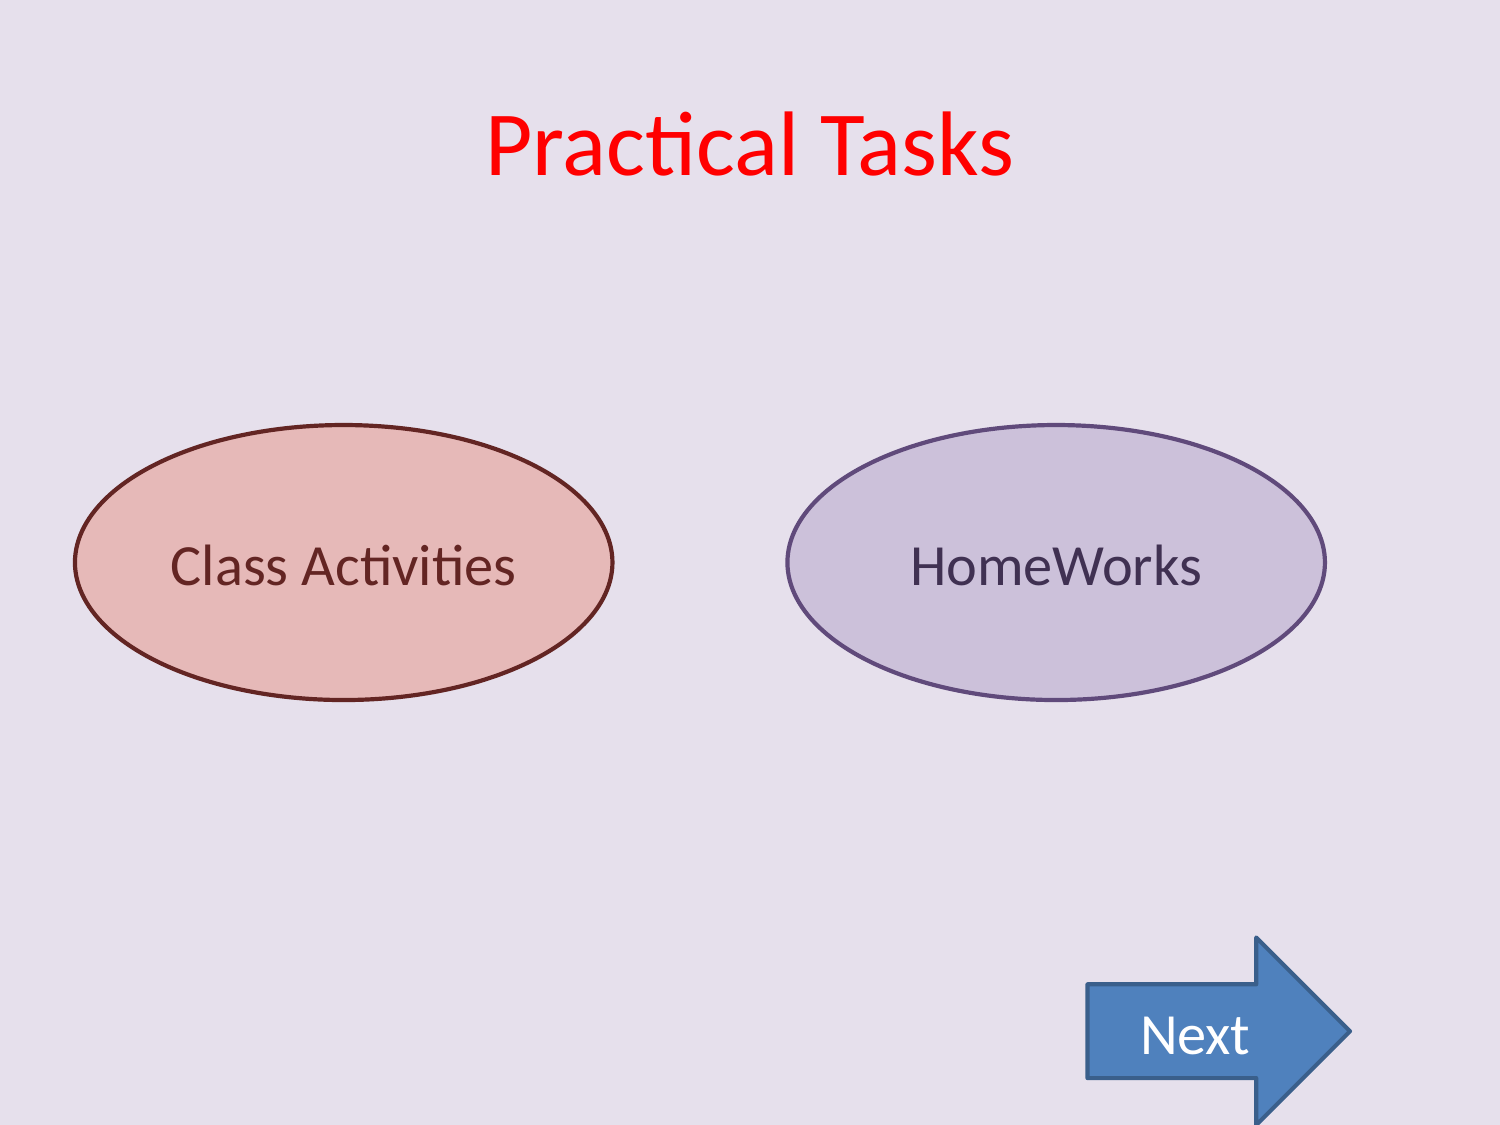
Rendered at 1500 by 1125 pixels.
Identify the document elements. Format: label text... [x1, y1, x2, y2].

text_box Class Activities [72, 422, 615, 703]
text_box Next [1085, 935, 1353, 1125]
title Practical Tasks [75, 45, 1425, 233]
text_box HomeWorks [785, 422, 1328, 703]
